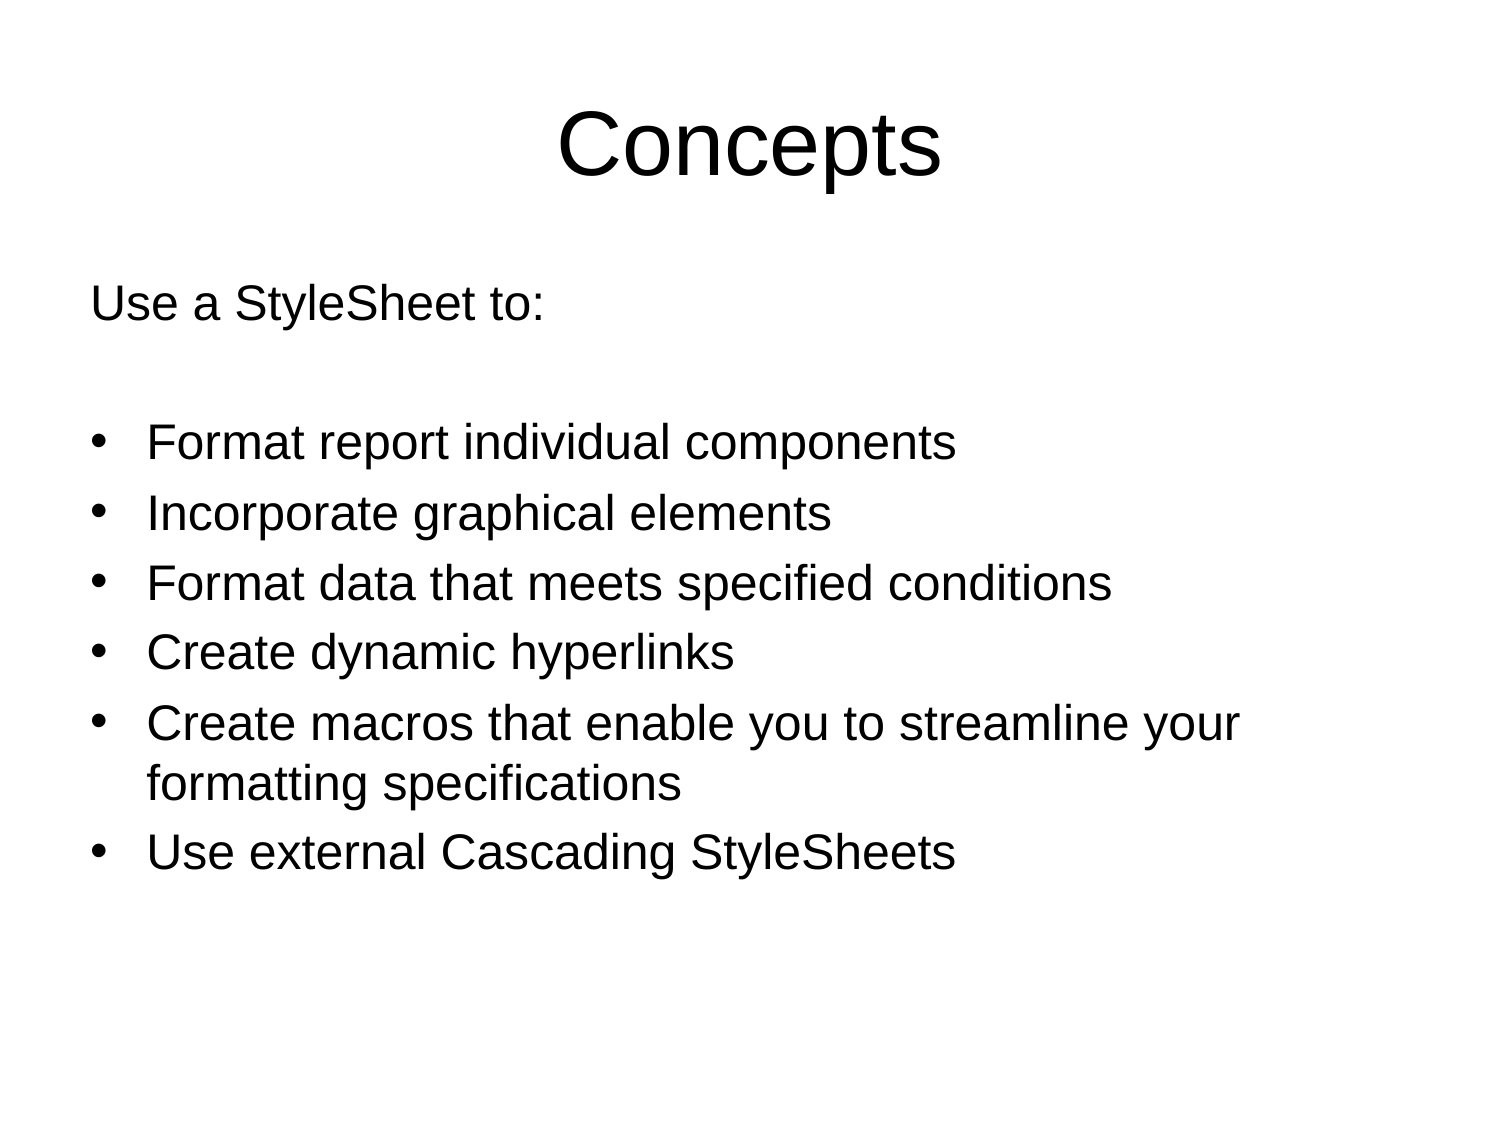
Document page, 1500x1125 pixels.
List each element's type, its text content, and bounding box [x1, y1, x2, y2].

list Use a StyleSheet to: Format report individual components Incorporate graphical elements Format data that meets specified conditions Create dynamic hyperlinks Create macros that enable you to streamline your formatting specifications Use external Cascading StyleSheets [75, 262, 1350, 1005]
title Concepts [75, 45, 1425, 233]
